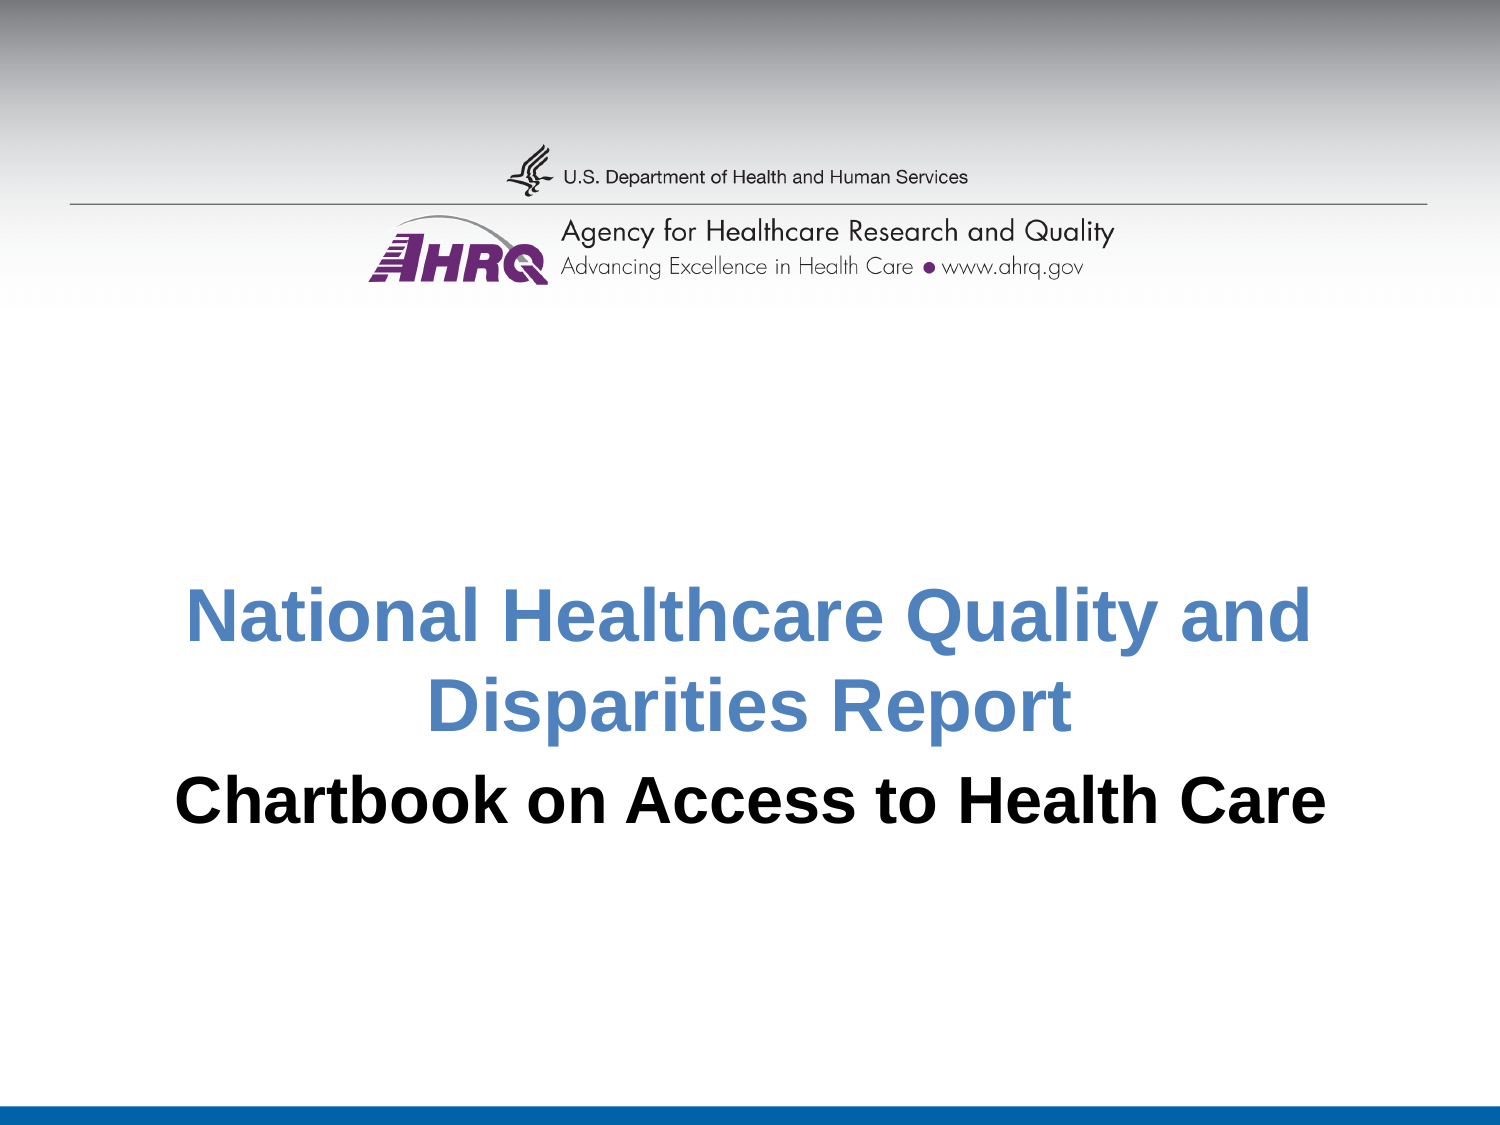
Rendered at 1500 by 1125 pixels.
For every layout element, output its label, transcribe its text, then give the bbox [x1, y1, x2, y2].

text_box Chartbook on Access to Health Care [160, 749, 1344, 845]
title National Healthcare Quality and Disparities Report [75, 525, 1425, 788]
picture [0, 0, 1500, 1125]
